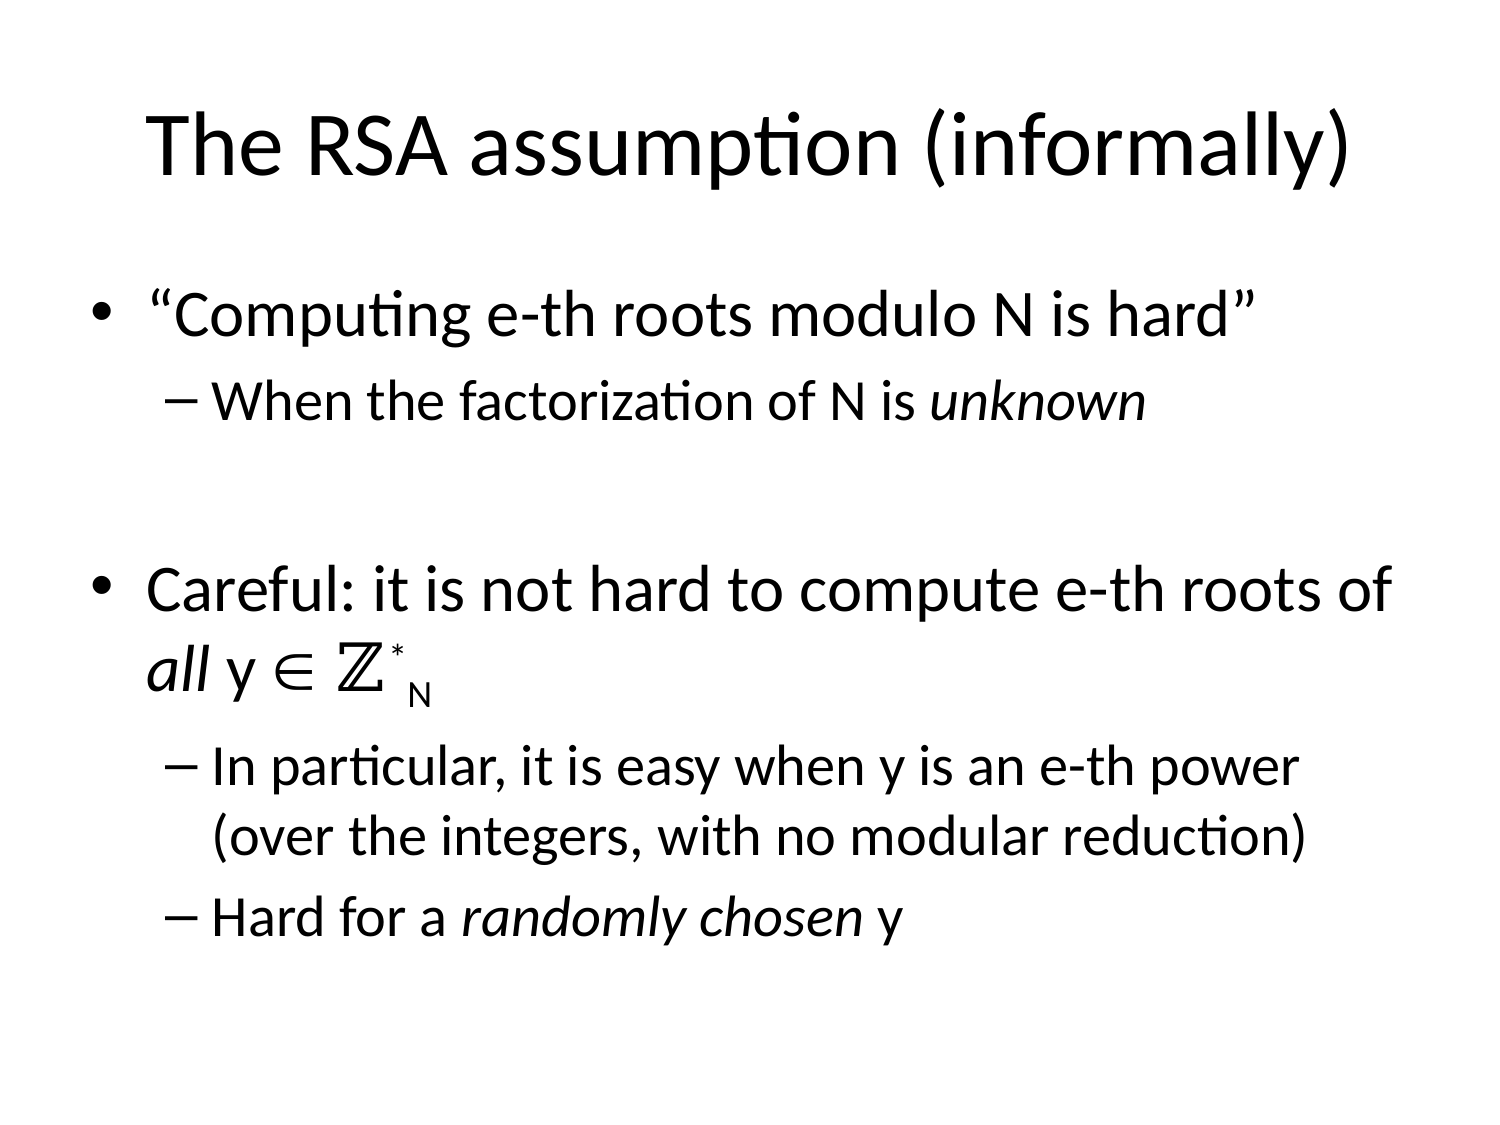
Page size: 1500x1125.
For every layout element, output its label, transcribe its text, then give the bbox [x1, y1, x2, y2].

title The RSA assumption (informally) [75, 45, 1425, 233]
list “Computing e-th roots modulo N is hard” When the factorization of N is unknown Careful: it is not hard to compute e-th roots of all y  ℤ*N In particular, it is easy when y is an e-th power (over the integers, with no modular reduction) Hard for a randomly chosen y [75, 262, 1425, 1005]
